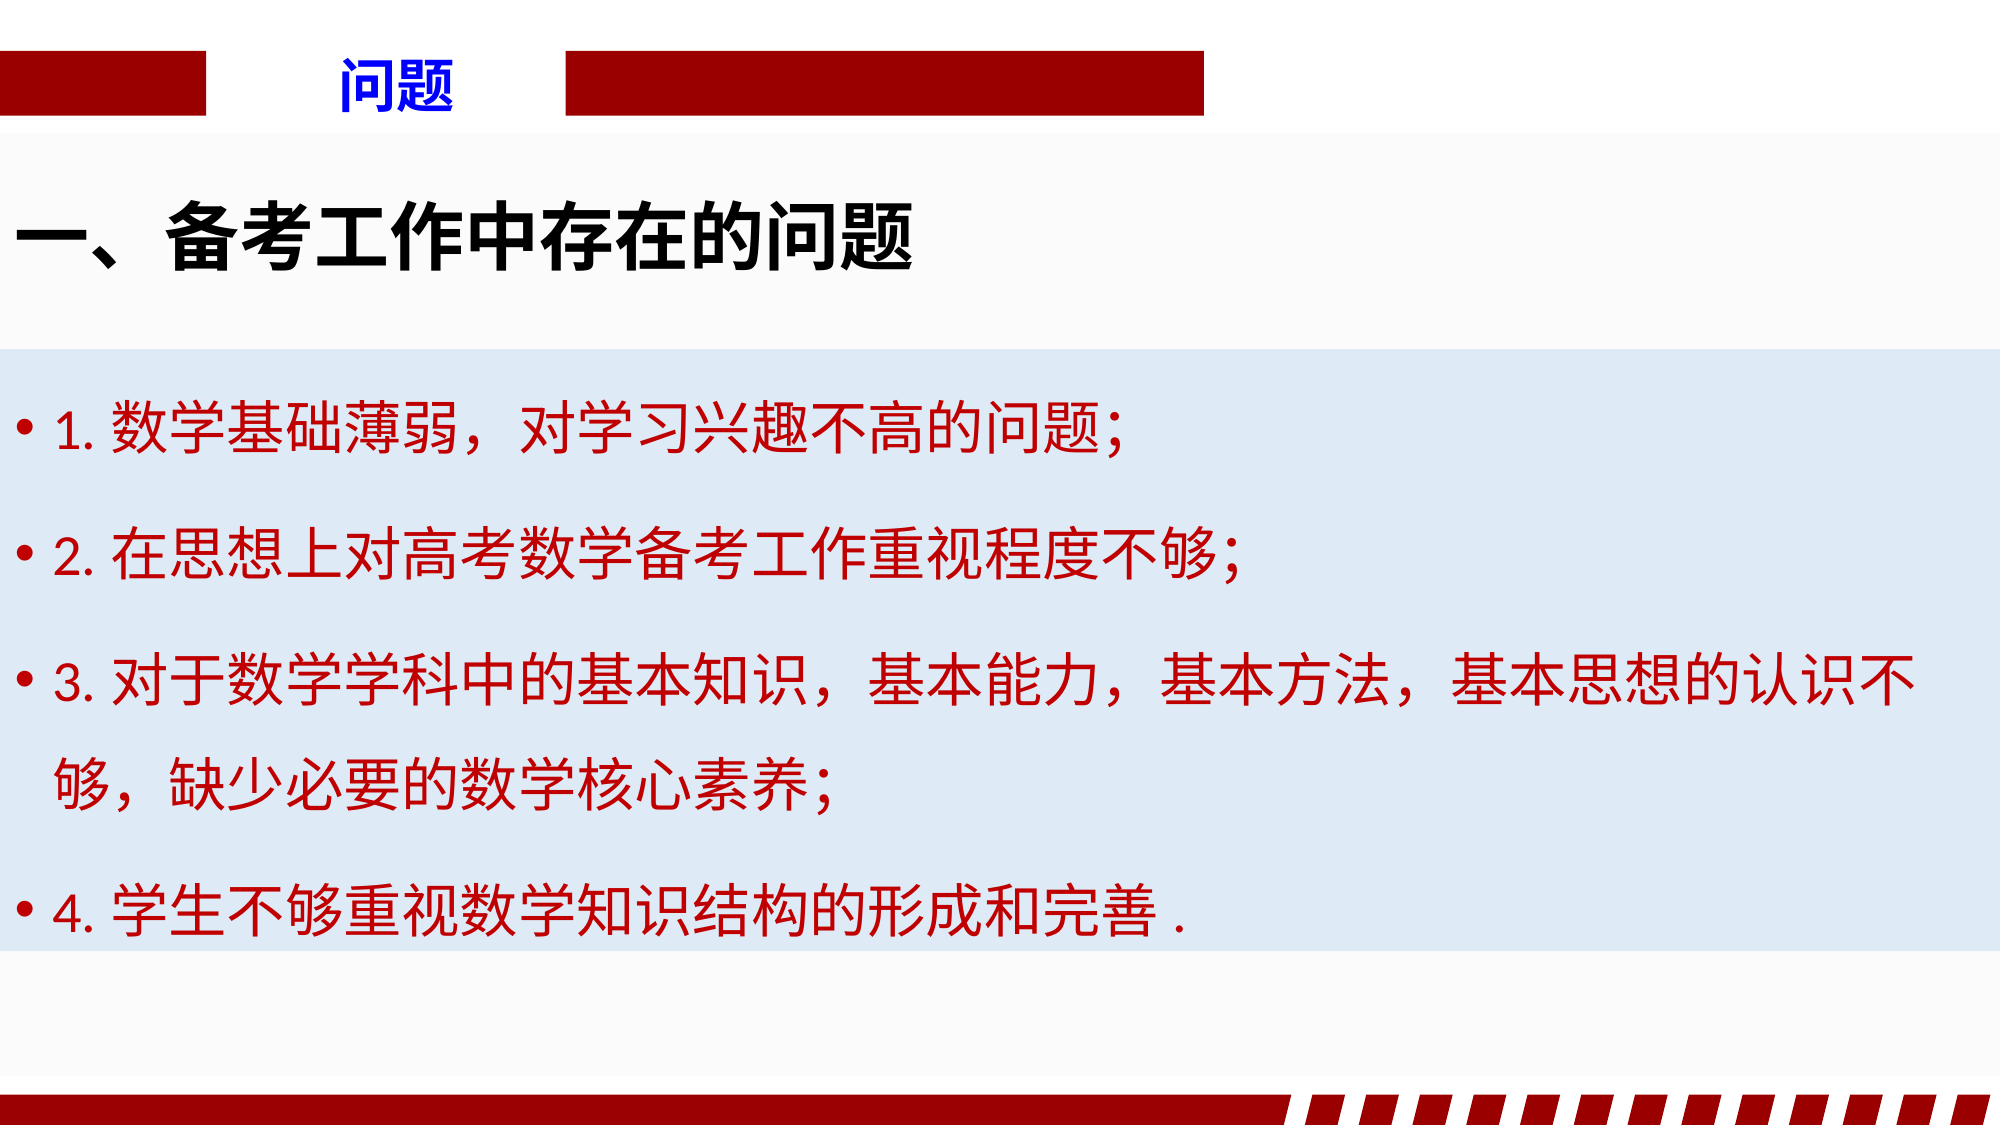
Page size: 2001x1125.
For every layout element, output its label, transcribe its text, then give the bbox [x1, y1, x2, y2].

text_box [1572, 1093, 1616, 1125]
text_box [1733, 1093, 1777, 1125]
text_box [1518, 1093, 1562, 1125]
text_box [0, 1093, 1293, 1125]
text_box [1411, 1093, 1454, 1125]
text_box [1787, 1093, 1831, 1125]
text_box [1949, 1093, 1992, 1125]
text_box [1303, 1093, 1347, 1125]
text_box [83, 670, 1897, 769]
text_box [1841, 1093, 1885, 1125]
text_box [1465, 1093, 1508, 1125]
text_box [1680, 1093, 1723, 1125]
text_box 问题 [227, 41, 566, 127]
text_box 一、备考工作中存在的问题 [0, 164, 2000, 288]
text_box [0, 50, 207, 117]
text_box [1626, 1093, 1670, 1125]
text_box [1895, 1093, 1938, 1125]
text_box 1.数学基础薄弱，对学习兴趣不高的问题； 2.在思想上对高考数学备考工作重视程度不够； 3.对于数学学科中的基本知识，基本能力，基本方法，基本思想的认识不够，缺少必要的数学核心素养； 4.学生不够重视数学知识结构的形成和完善. [0, 349, 2000, 952]
text_box [1357, 1093, 1401, 1125]
text_box [564, 50, 1205, 117]
